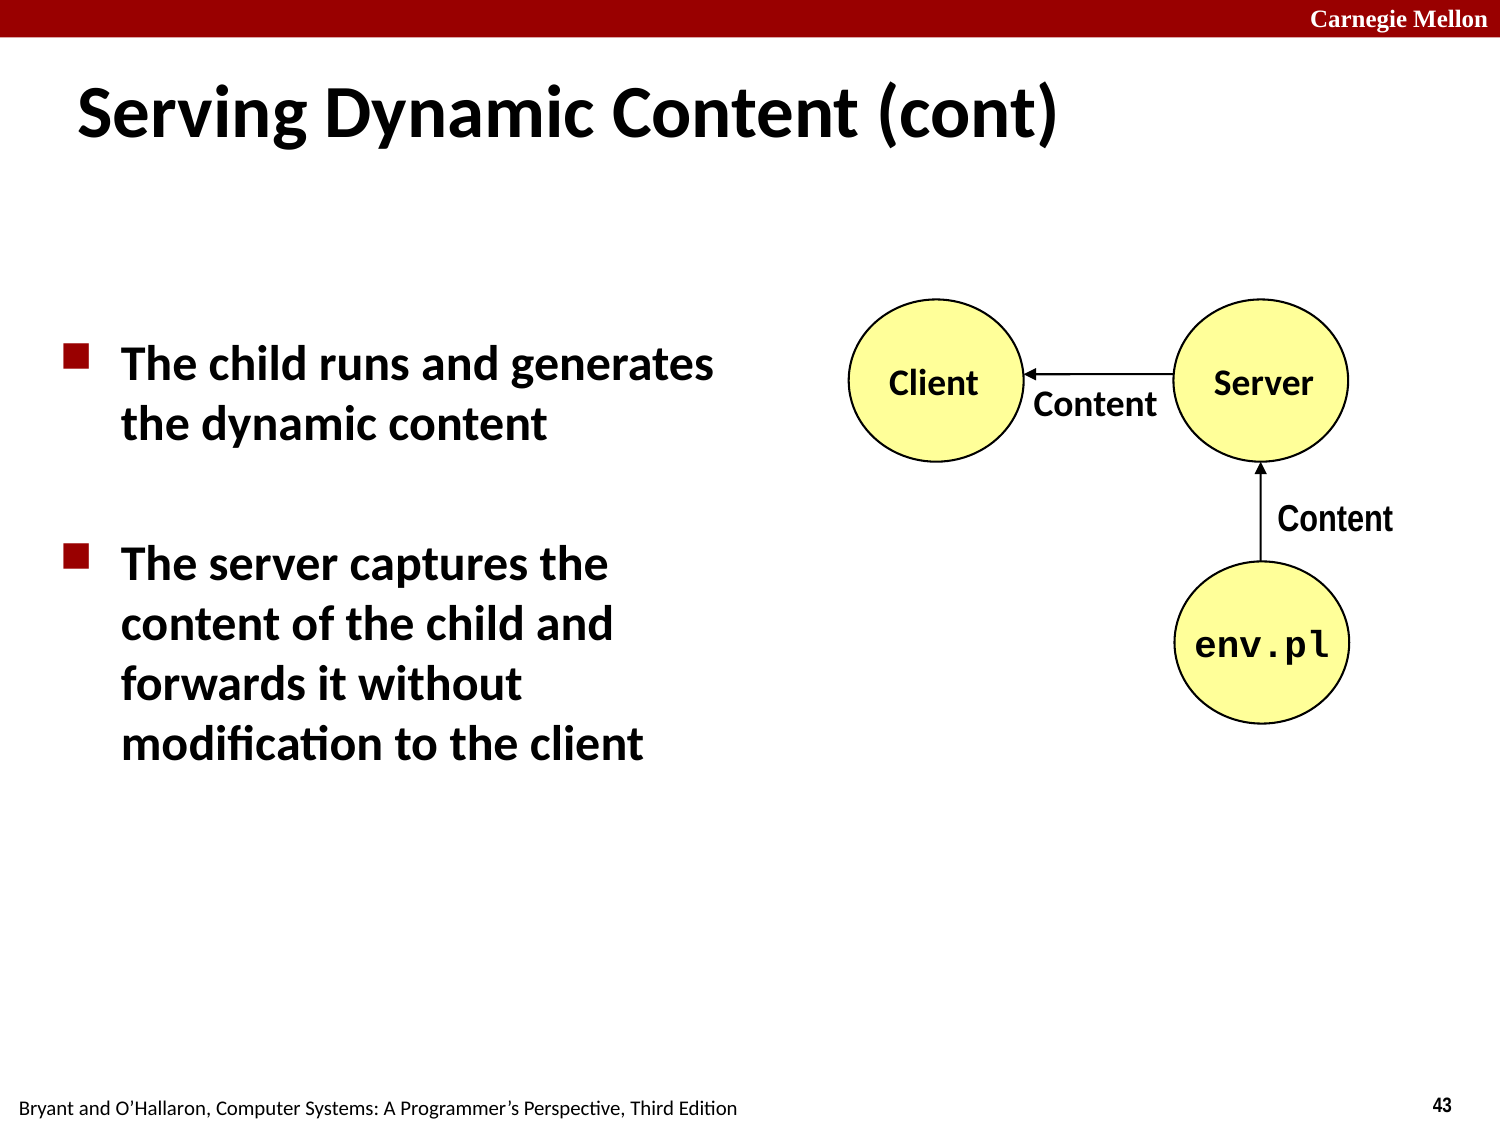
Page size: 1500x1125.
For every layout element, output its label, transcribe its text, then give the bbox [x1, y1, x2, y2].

text_box env.pl [1241, 638, 1260, 656]
text_box [1254, 461, 1267, 562]
text_box Server [1173, 299, 1349, 462]
text_box [1023, 368, 1174, 381]
text_box env.pl [1287, 637, 1304, 664]
list The child runs and generates the dynamic content The server captures the content of the child and forwards it without modification to the client [49, 322, 754, 1055]
text_box Content [1018, 371, 1173, 432]
text_box Client [848, 299, 1024, 462]
text_box env.pl [1197, 637, 1214, 657]
text_box env.pl [1311, 630, 1327, 656]
text_box Content [1262, 486, 1409, 547]
title Serving Dynamic Content (cont) [62, 54, 1413, 150]
text_box env.pl [1220, 637, 1236, 656]
